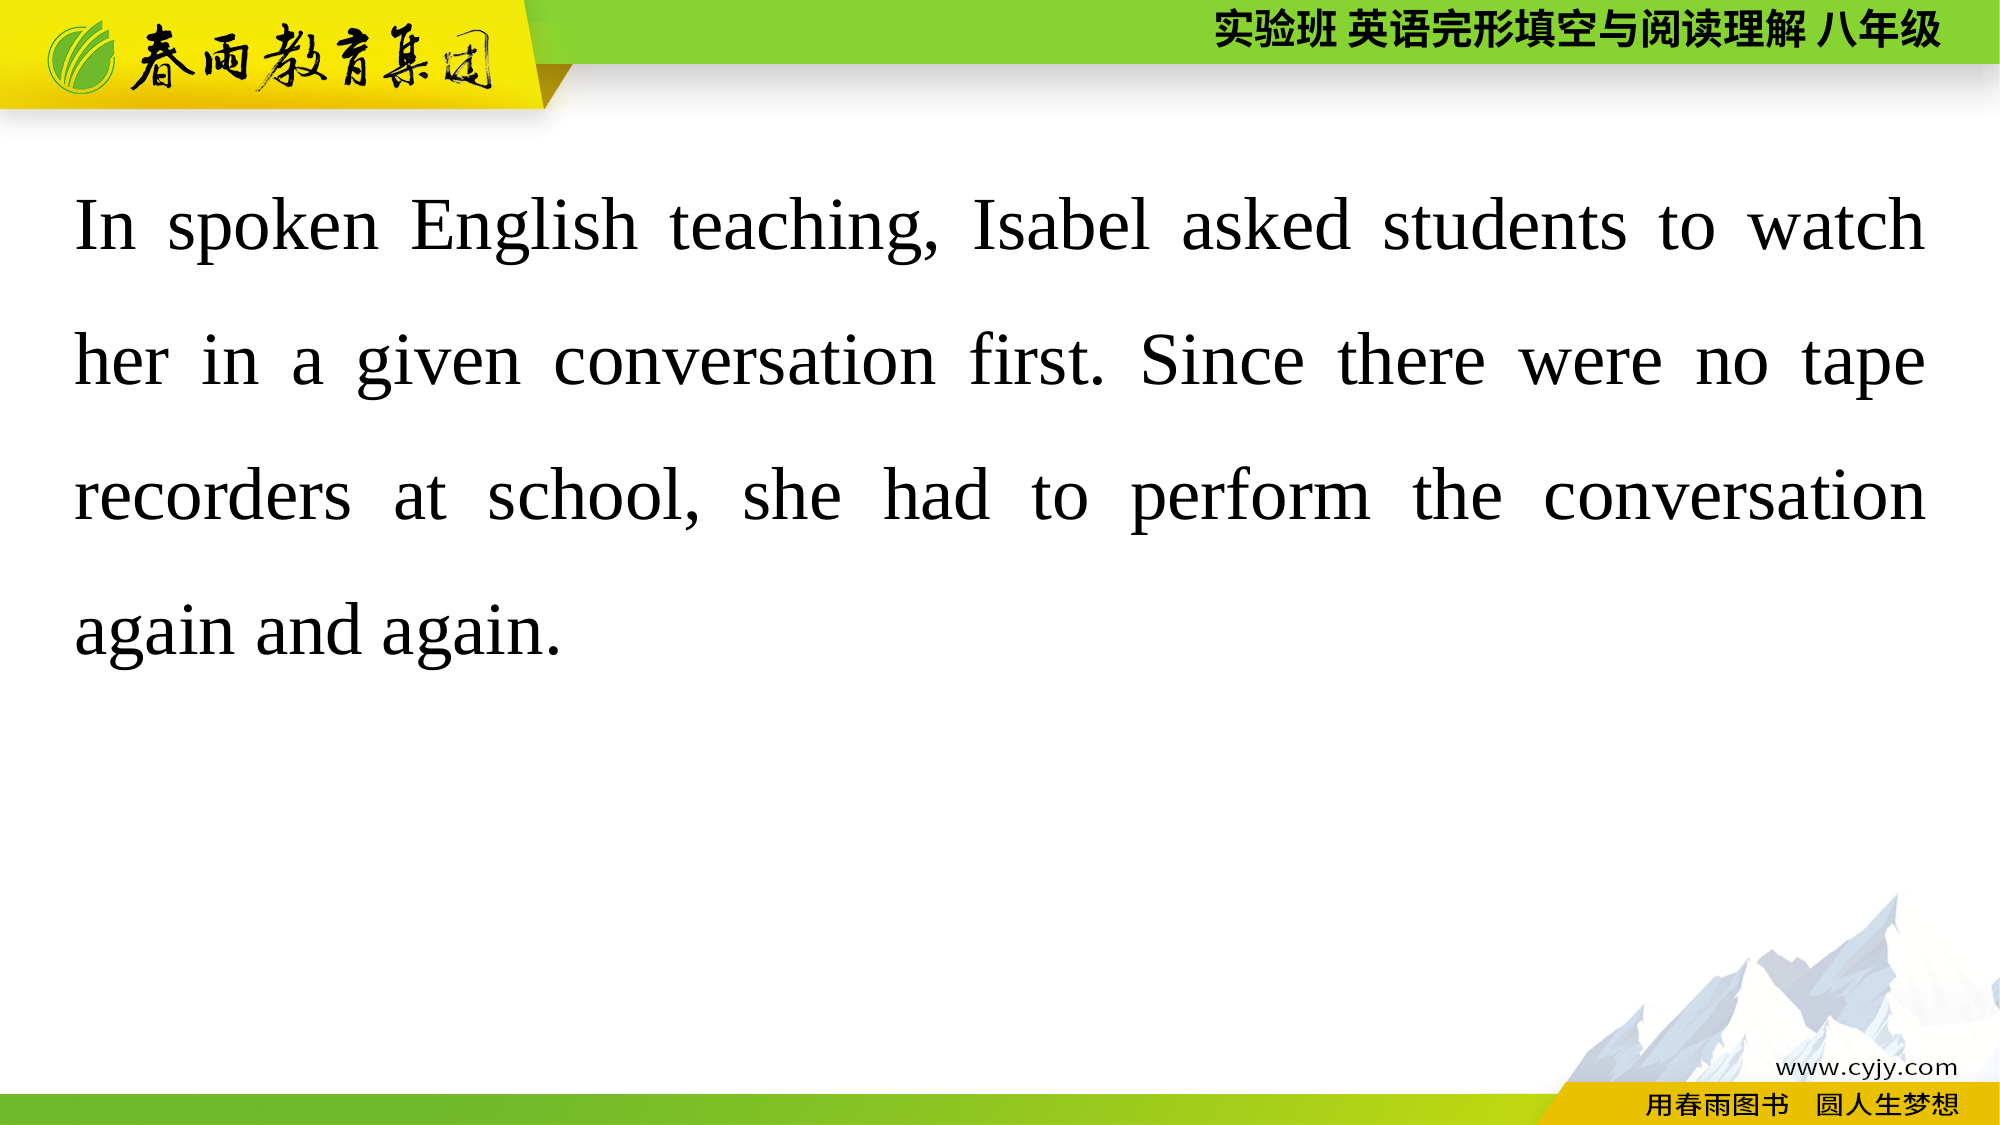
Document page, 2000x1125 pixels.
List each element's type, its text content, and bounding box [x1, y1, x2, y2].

list In spoken English teaching, Isabel asked students to watch her in a given conversation first. Since there were no tape recorders at school, she had to perform the conversation again and again. [59, 122, 1944, 683]
picture [0, 0, 2000, 1125]
